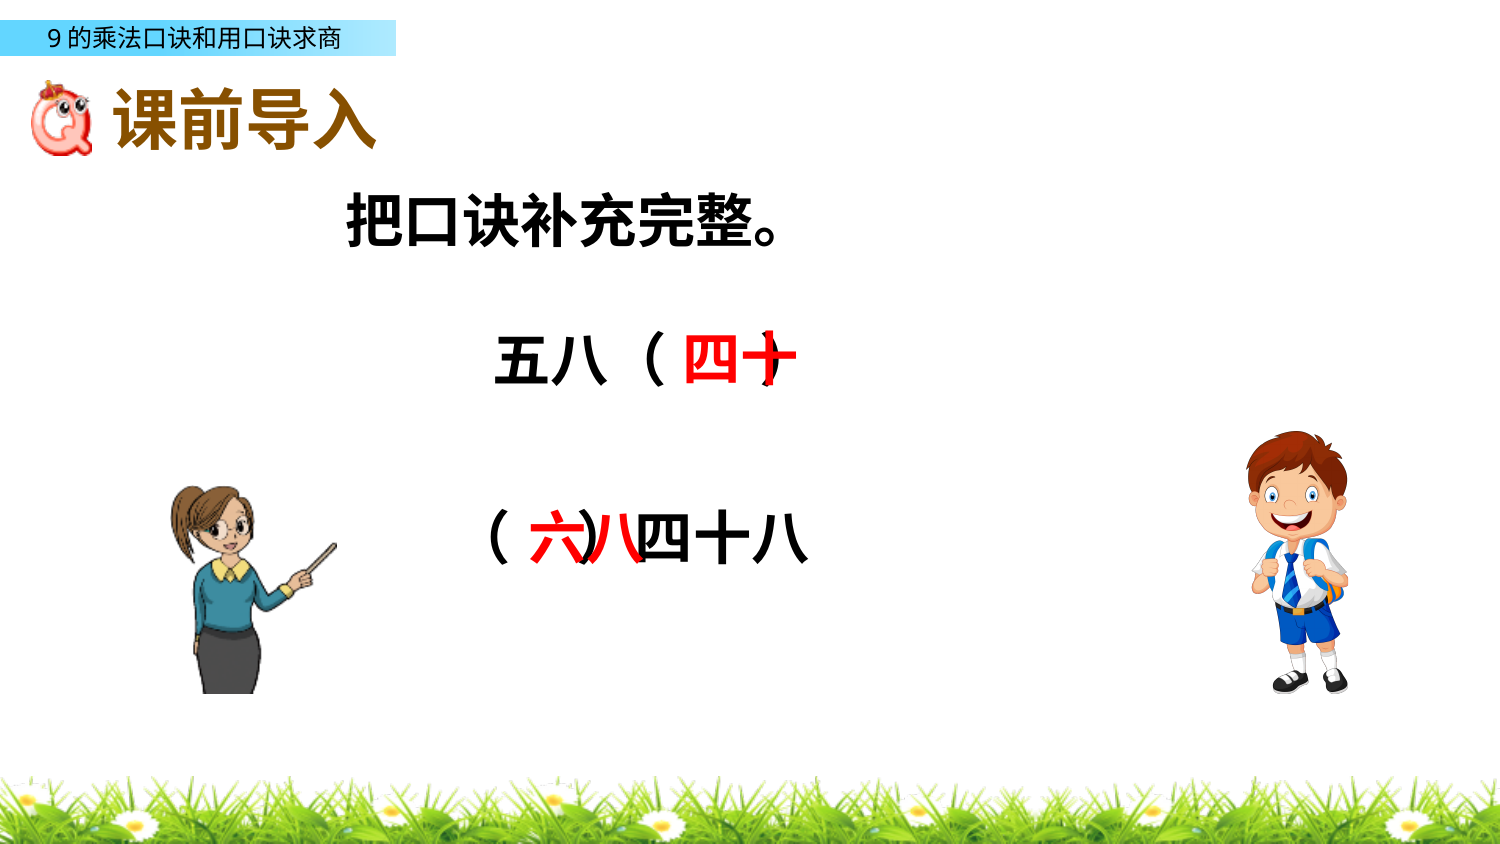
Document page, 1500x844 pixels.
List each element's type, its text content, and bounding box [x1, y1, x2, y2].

text_box （ ）四十八 [721, 493, 1165, 579]
text_box 六八 [513, 493, 721, 579]
text_box （ ）四十八 [437, 493, 513, 579]
text_box 课前导入 [100, 72, 404, 164]
text_box 把口诀补充完整。 [331, 176, 1369, 262]
picture [31, 80, 92, 156]
picture [0, 776, 1500, 844]
picture [1245, 431, 1349, 694]
text_box 四十 [667, 314, 875, 400]
picture [170, 485, 337, 694]
text_box 五八（ ） [477, 315, 1078, 401]
